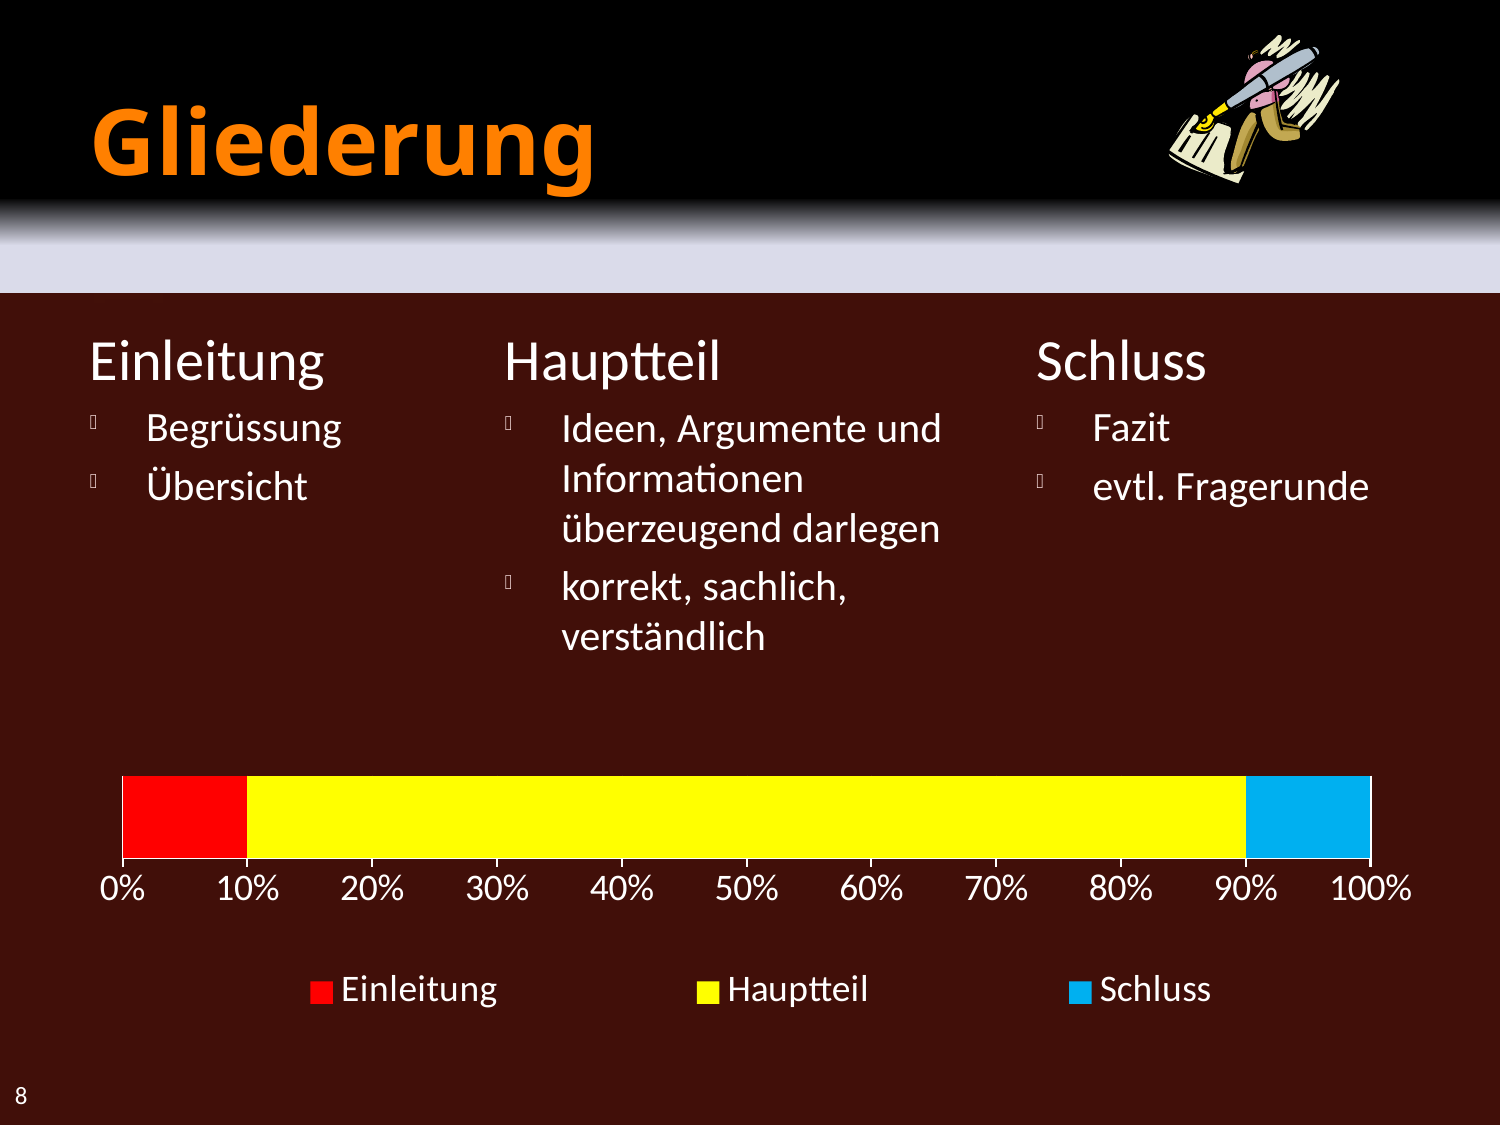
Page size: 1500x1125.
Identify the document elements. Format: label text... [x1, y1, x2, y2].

chart [76, 691, 1426, 1044]
picture [1164, 34, 1342, 189]
text_box Schluss Fazit evtl. Fragerunde [1021, 314, 1425, 681]
slide_number 7 [0, 1065, 94, 1125]
list Einleitung Begrüssung Übersicht [75, 314, 491, 681]
text_box Hauptteil Ideen, Argumente und Informationen überzeugend darlegen korrekt, sachlich, verständlich [490, 315, 1022, 682]
title Gliederung [75, 45, 1425, 233]
